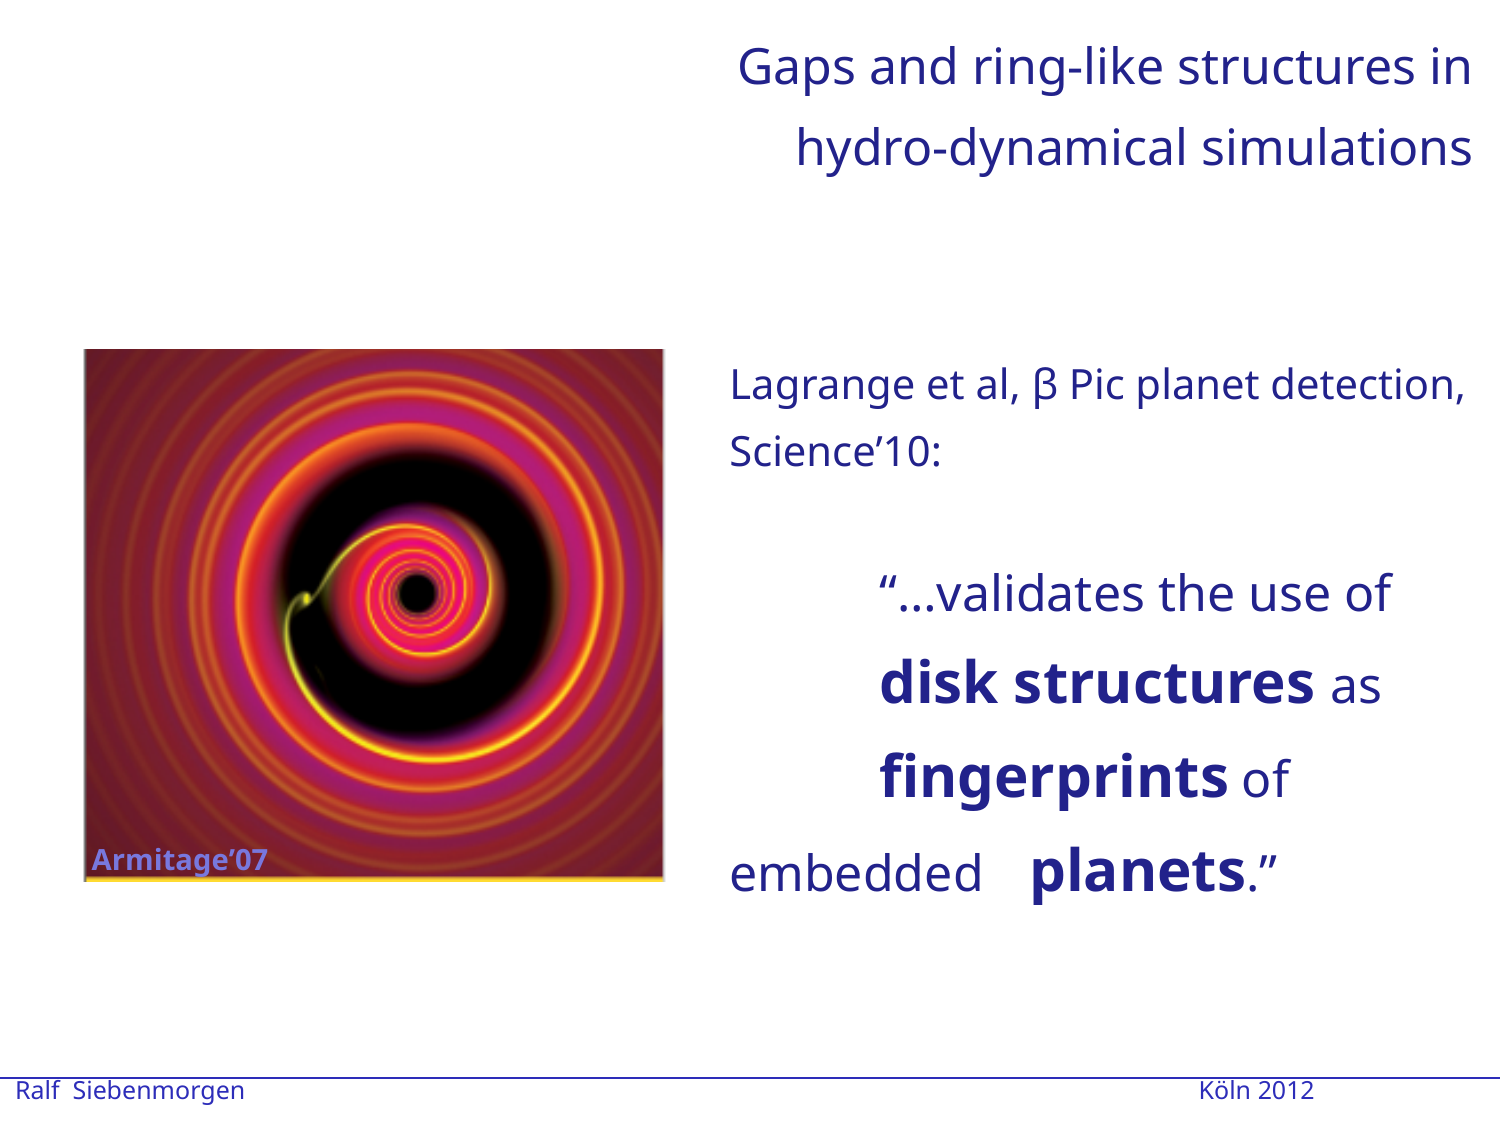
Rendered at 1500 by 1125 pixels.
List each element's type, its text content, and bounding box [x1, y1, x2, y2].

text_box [76, 349, 668, 890]
text_box Lagrange et al, β Pic planet detection, Science’10: “…validates the use of disk structures as fingerprints of embedded planets.” [714, 333, 1495, 911]
text_box Gaps and ring-like structures in hydro-dynamical simulations [525, 7, 1489, 183]
